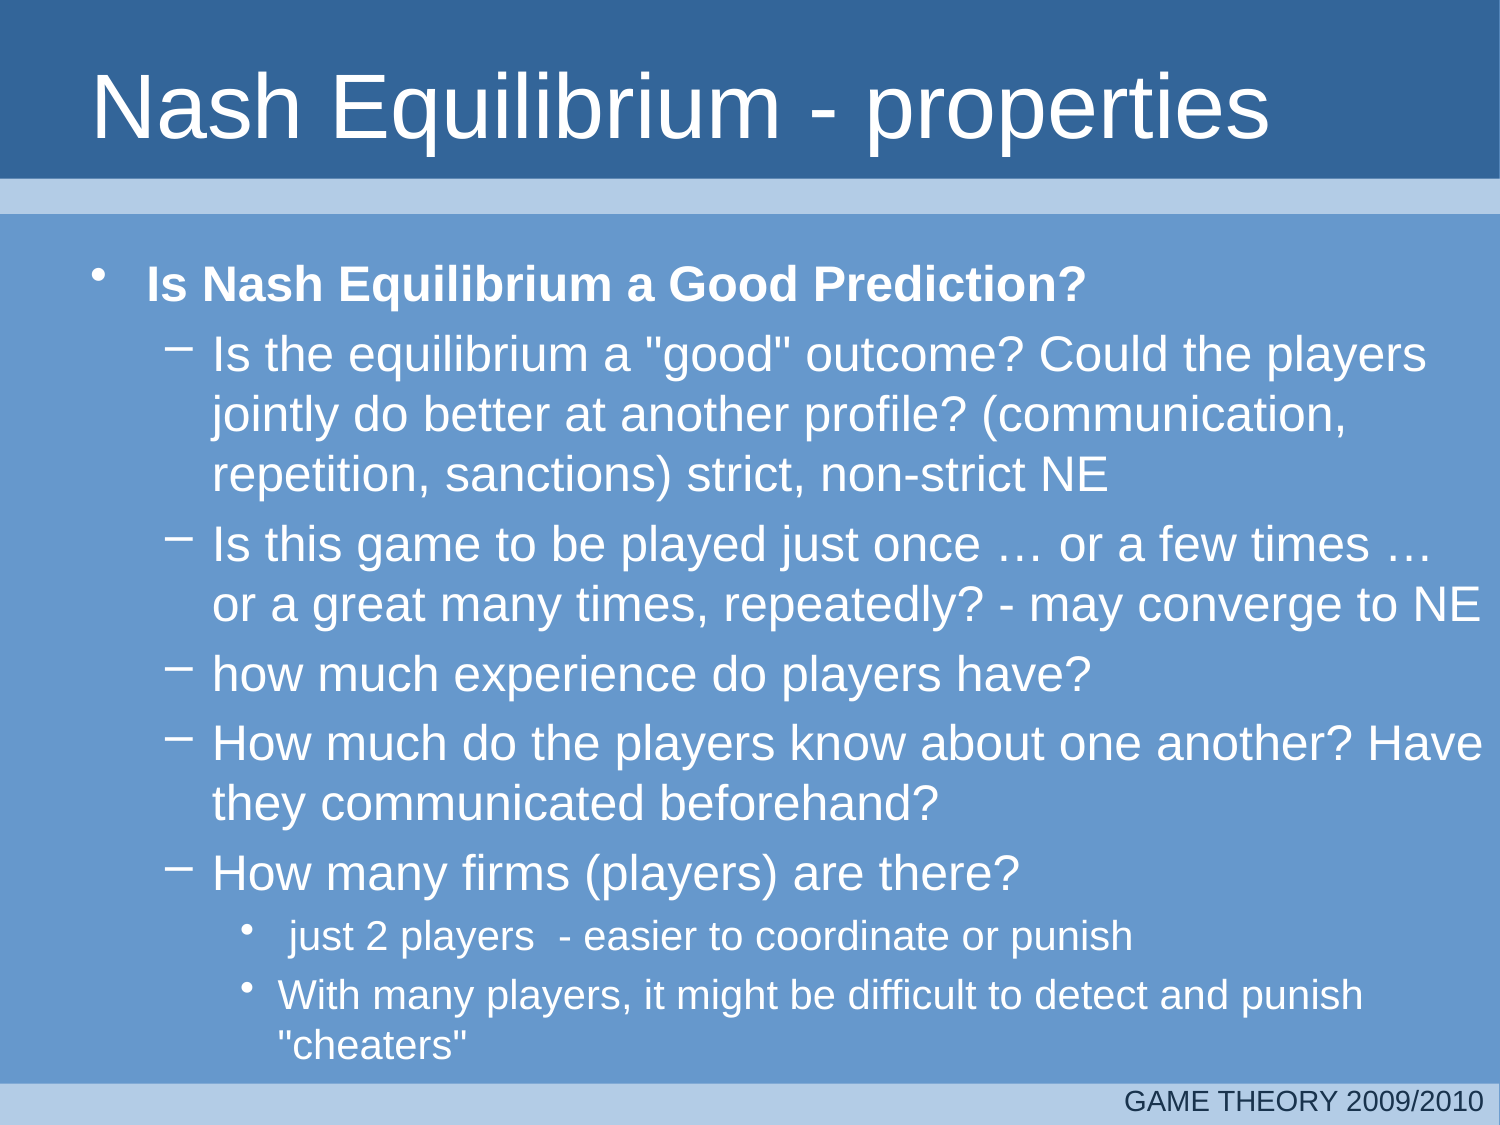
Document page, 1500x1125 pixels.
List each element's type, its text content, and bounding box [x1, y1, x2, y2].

list Is Nash Equilibrium a Good Prediction? Is the equilibrium a "good" outcome? Could the players jointly do better at another profile? (communication, repetition, sanctions) strict, non-strict NE Is this game to be played just once … or a few times … or a great many times, repeatedly? - may converge to NE how much experience do players have? How much do the players know about one another? Have they communicated beforehand? How many firms (players) are there? just 2 players - easier to coordinate or punish With many players, it might be difficult to detect and punish "cheaters" [74, 243, 1500, 1000]
text_box GAME THEORY 2009/2010 [1109, 1075, 1500, 1125]
title Nash Equilibrium - properties [74, 42, 1436, 162]
